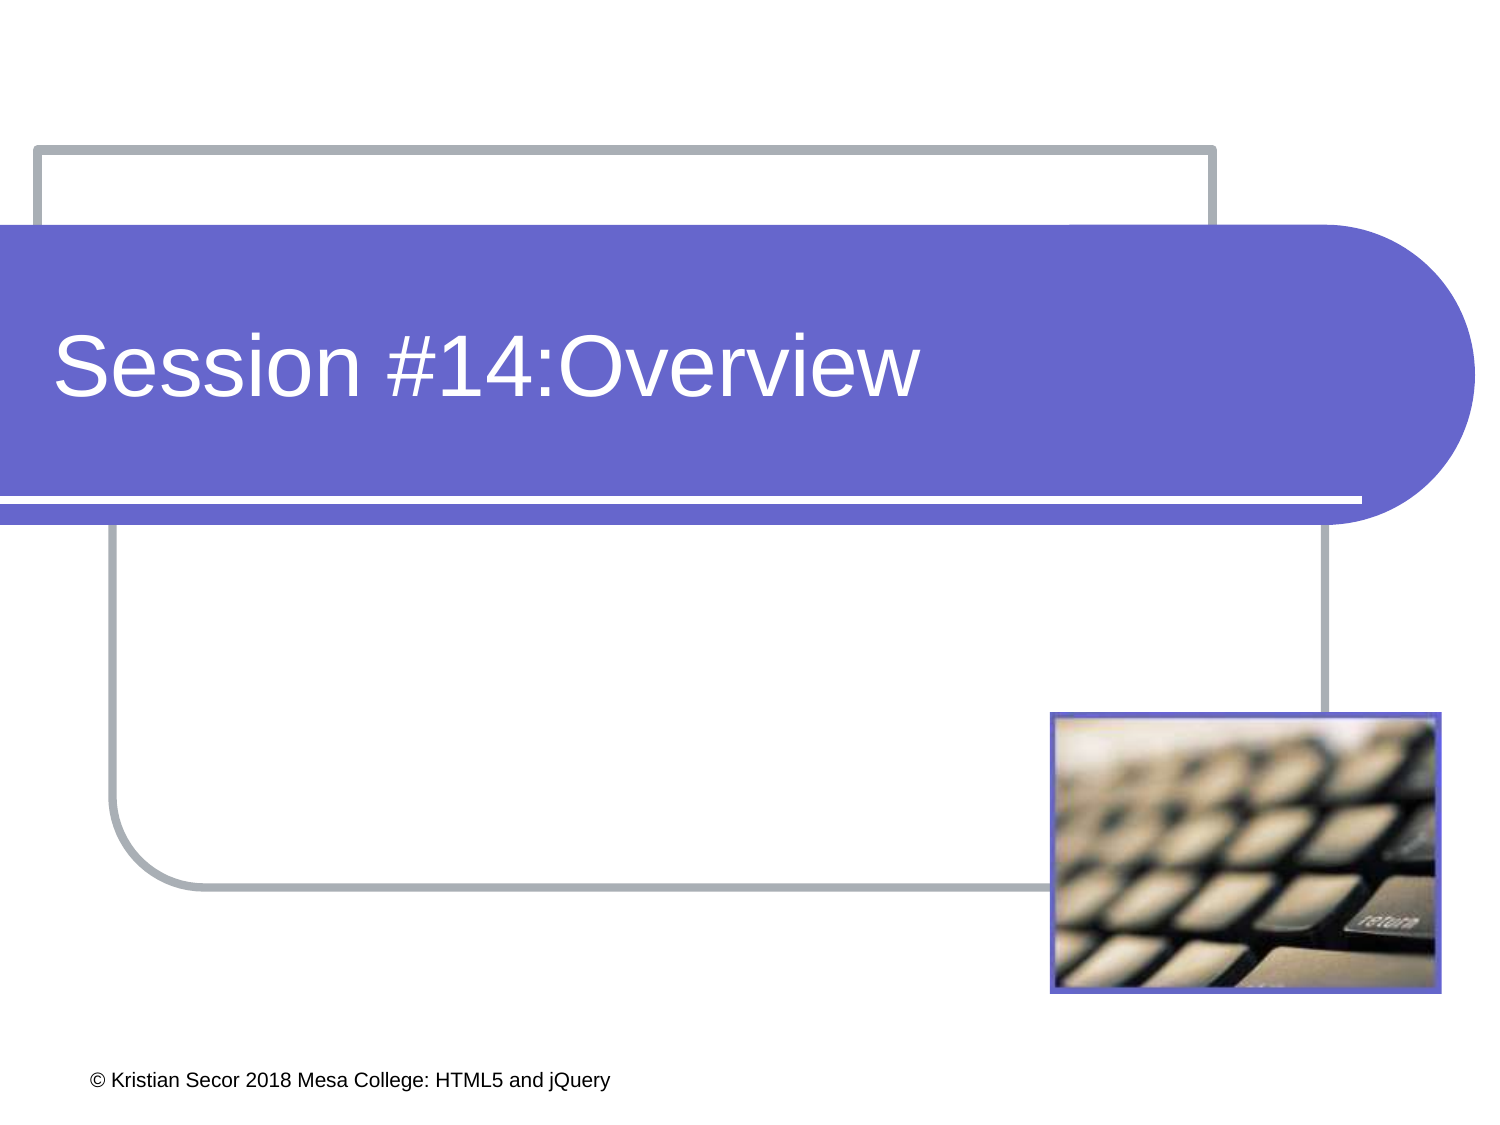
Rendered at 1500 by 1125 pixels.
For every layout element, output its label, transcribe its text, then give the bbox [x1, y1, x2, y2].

title Session #14:Overview [50, 306, 1050, 497]
text_box [37, 149, 1213, 224]
text_box [0, 224, 1476, 525]
text_box [1049, 712, 1442, 994]
text_box [112, 525, 1325, 888]
footer © Kristian Secor 2018 Mesa College: HTML5 and jQuery [87, 1066, 932, 1125]
